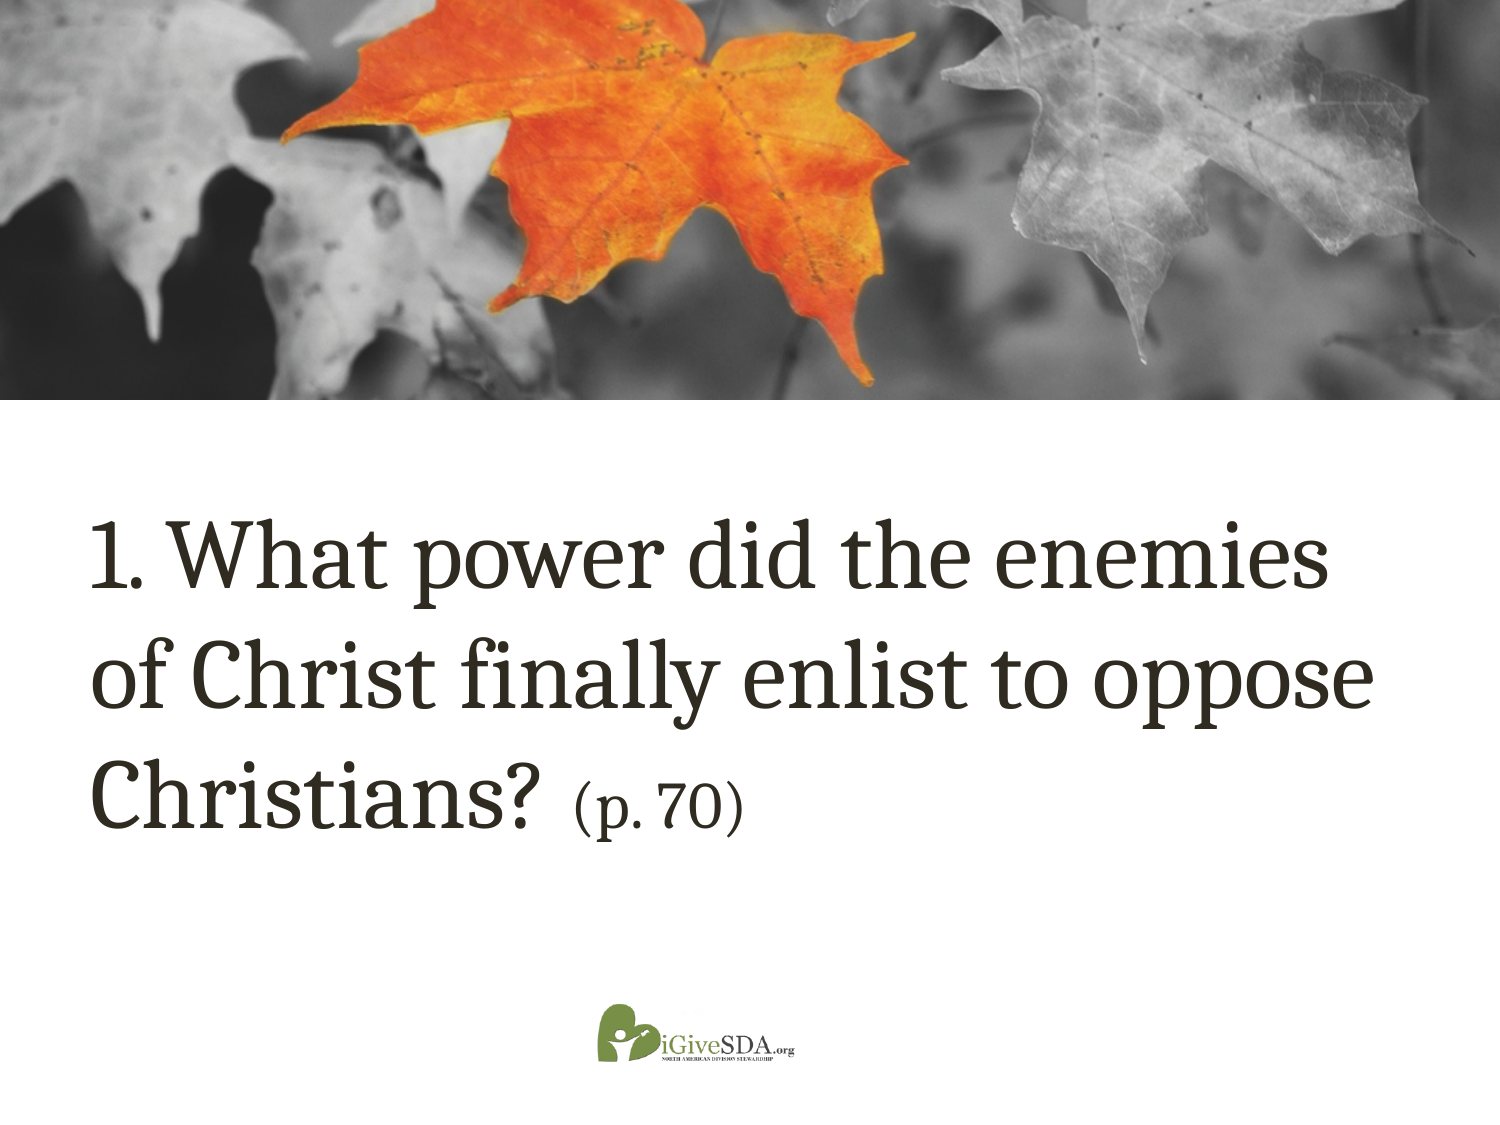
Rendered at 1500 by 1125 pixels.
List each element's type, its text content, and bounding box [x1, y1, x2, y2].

picture [0, 0, 1500, 400]
picture [580, 989, 804, 1077]
title 1. What power did the enemies of Christ finally enlist to oppose Christians? (p. 70) [75, 425, 1463, 913]
